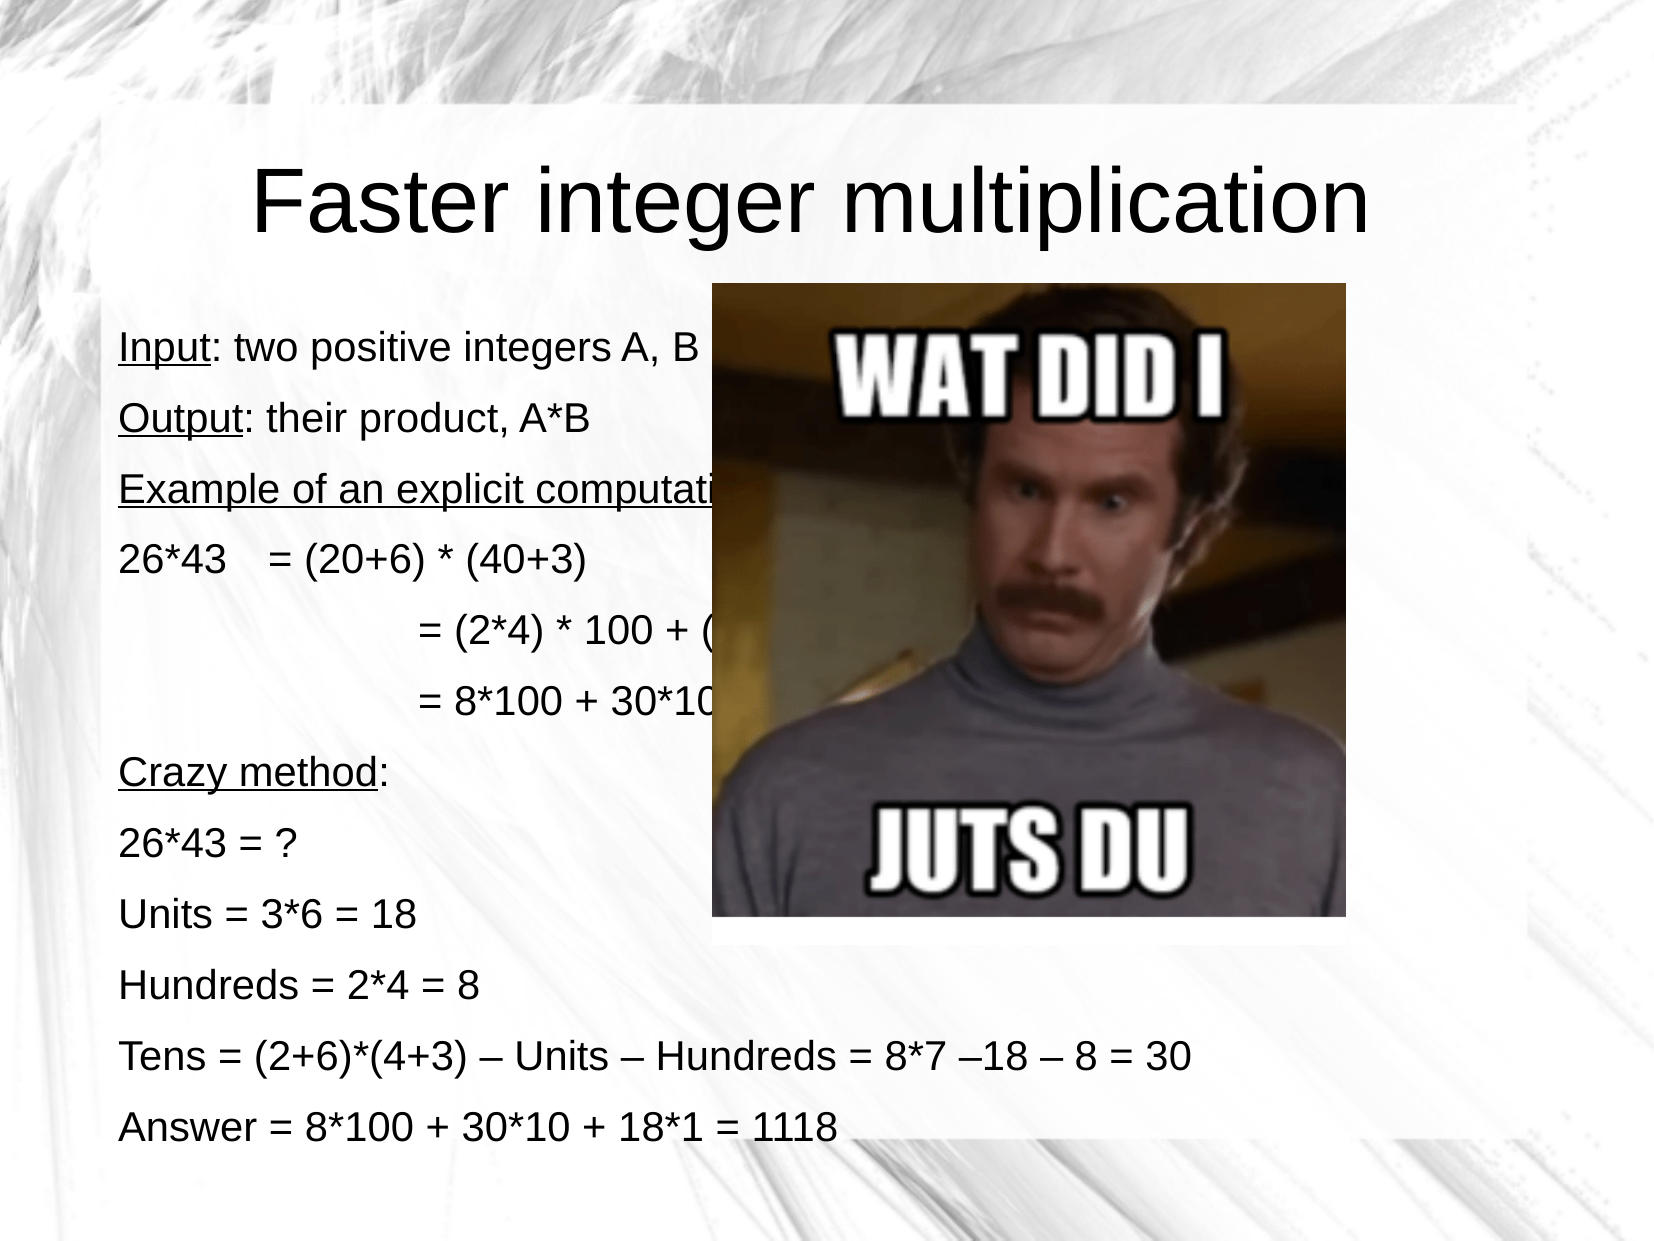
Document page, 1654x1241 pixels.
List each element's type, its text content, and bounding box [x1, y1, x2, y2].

list Input: two positive integers A, B Output: their product, A*B Example of an explicit computation: 26*43 = (20+6) * (40+3) = (2*4) * 100 + (2*3 + 6*4) *10 + (6*3) *1 = 8*100 + 30*10 + 18*1 = 800 + 300 + 18 = 1118 Crazy method: 26*43 = ? Units = 3*6 = 18 Hundreds = 2*4 = 8 Tens = (2+6)*(4+3) – Units – Hundreds = 8*7 –18 – 8 = 30 Answer = 8*100 + 30*10 + 18*1 = 1118 [118, 319, 1571, 1102]
title Faster integer multiplication [118, 112, 1506, 281]
picture [0, 0, 1654, 1241]
